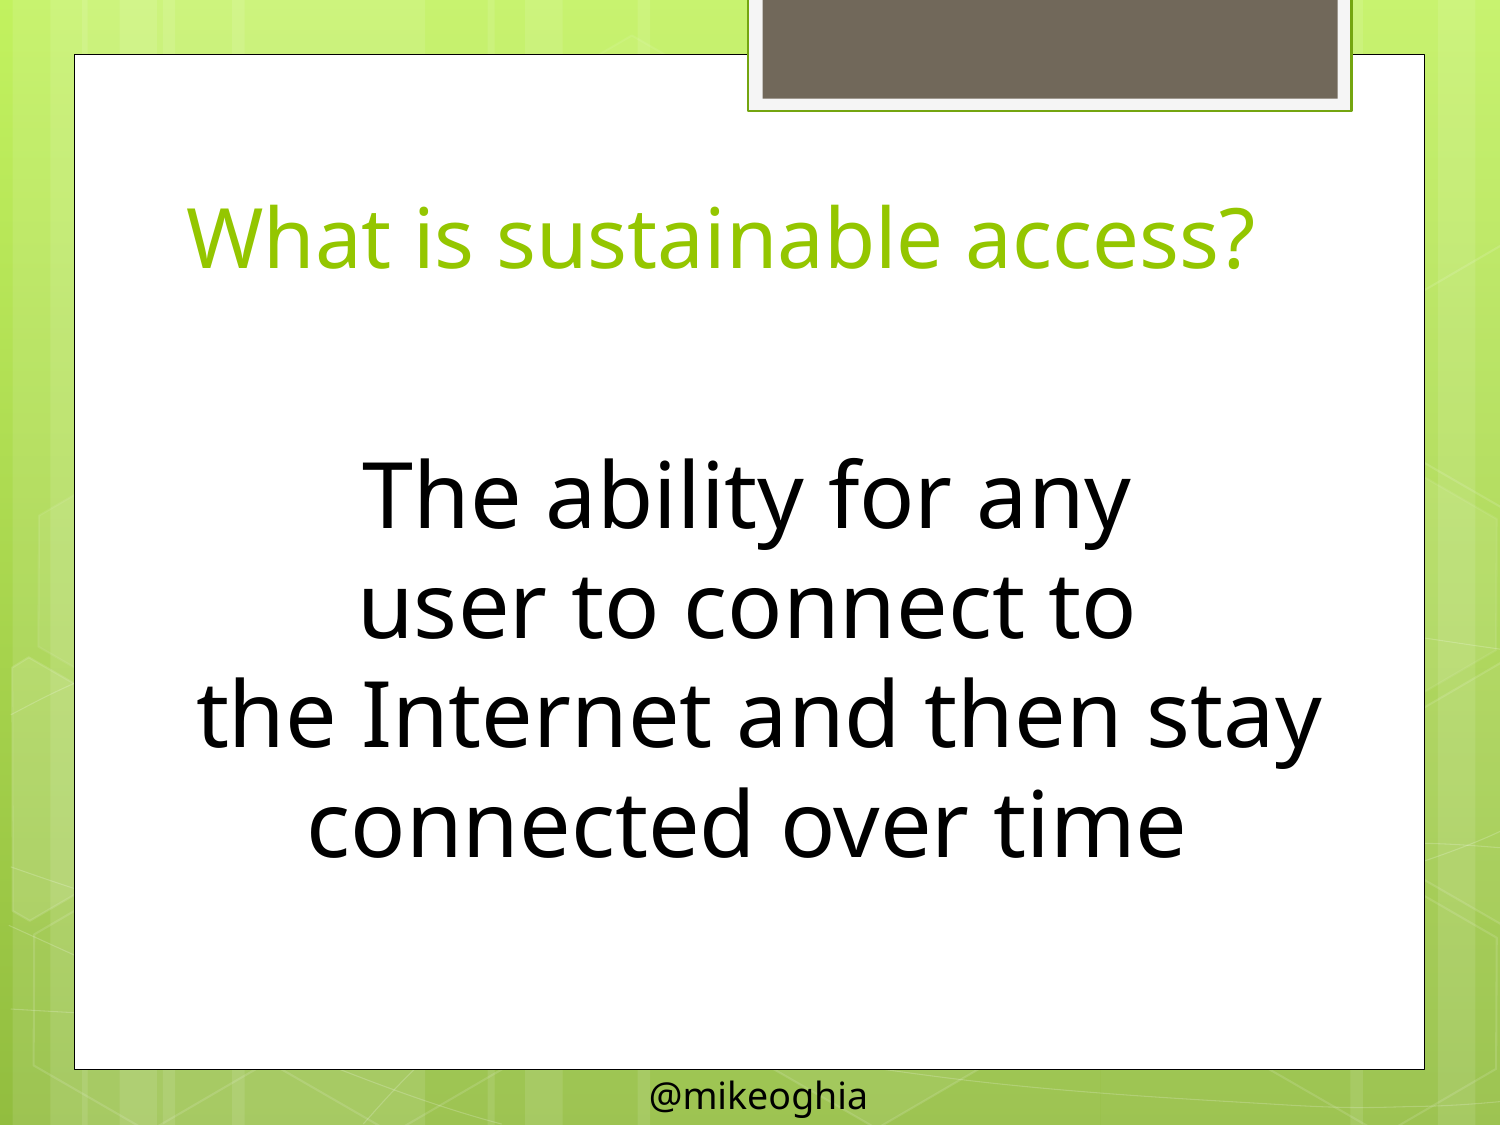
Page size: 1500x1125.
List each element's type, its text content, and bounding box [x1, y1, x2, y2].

title What is sustainable access? [171, 104, 1324, 293]
text_box The ability for any user to connect to the Internet and then stay connected over time [158, 429, 1361, 884]
text_box @mikeoghia [634, 1064, 884, 1125]
